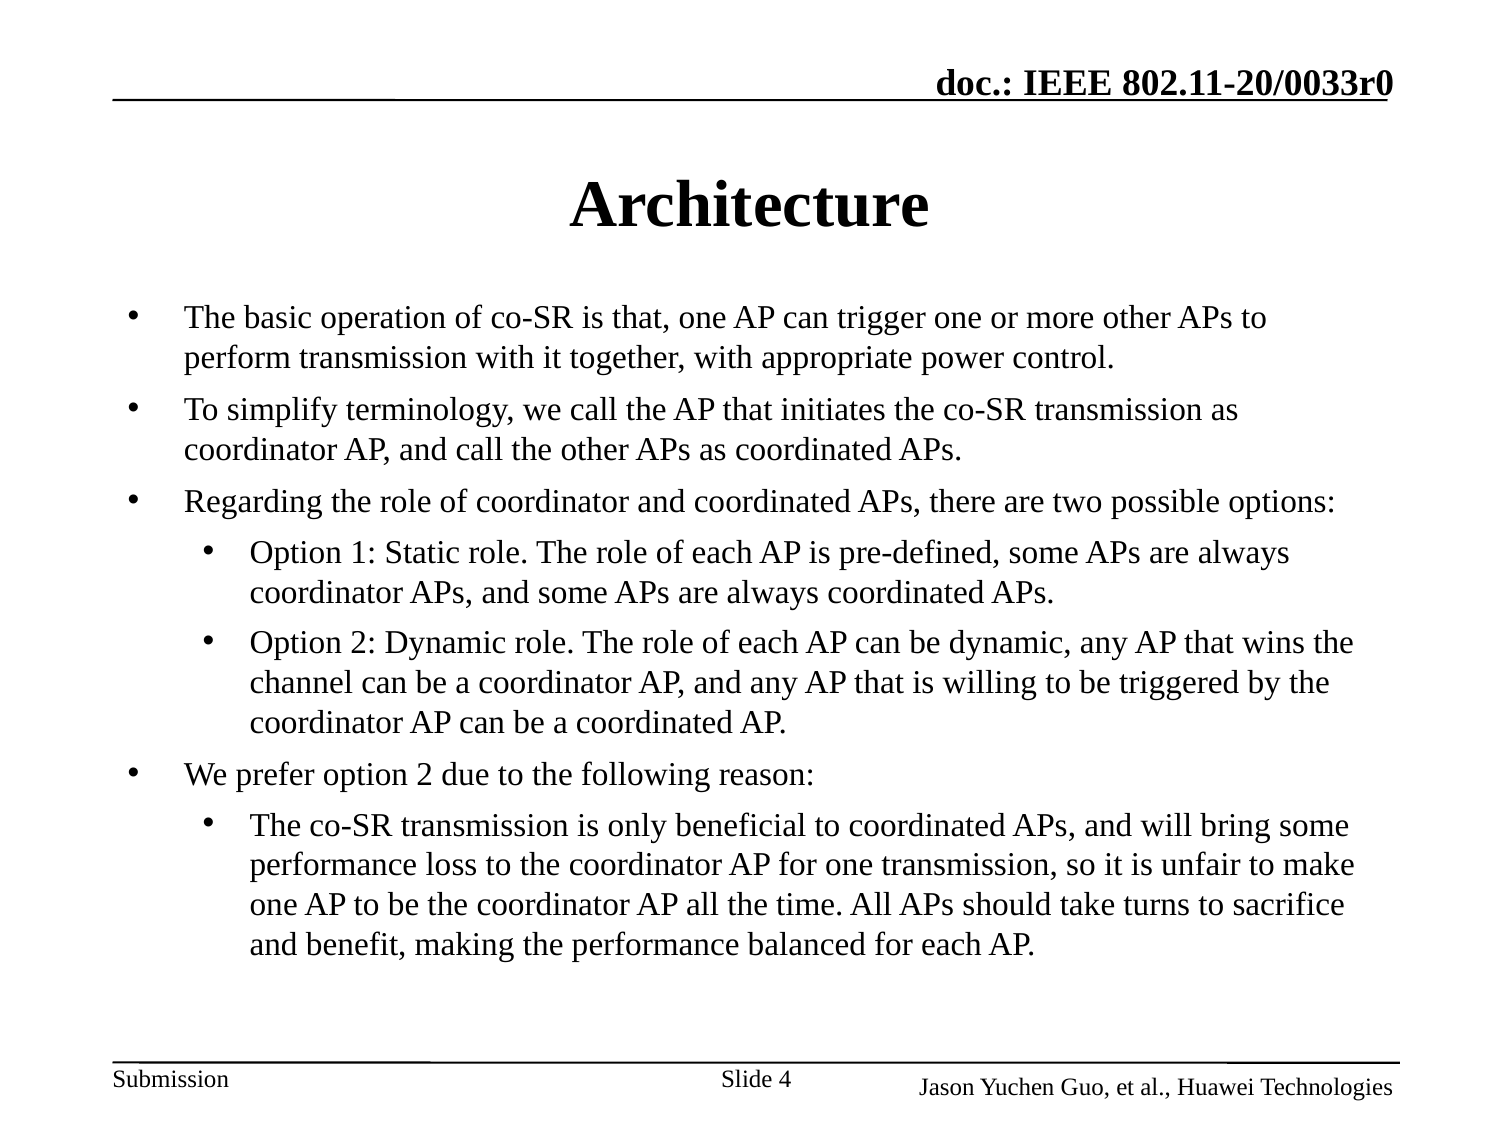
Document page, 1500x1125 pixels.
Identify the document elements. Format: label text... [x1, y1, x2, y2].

list The basic operation of co-SR is that, one AP can trigger one or more other APs to perform transmission with it together, with appropriate power control. To simplify terminology, we call the AP that initiates the co-SR transmission as coordinator AP, and call the other APs as coordinated APs. Regarding the role of coordinator and coordinated APs, there are two possible options: Option 1: Static role. The role of each AP is pre-defined, some APs are always coordinator APs, and some APs are always coordinated APs. Option 2: Dynamic role. The role of each AP can be dynamic, any AP that wins the channel can be a coordinator AP, and any AP that is willing to be triggered by the coordinator AP can be a coordinated AP. We prefer option 2 due to the following reason: The co-SR transmission is only beneficial to coordinated APs, and will bring some performance loss to the coordinator AP for one transmission, so it is unfair to make one AP to be the coordinator AP all the time. All APs should take turns to sacrifice and benefit, making the performance balanced for each AP. [112, 286, 1388, 1026]
slide_number Slide 4 [712, 1061, 800, 1123]
title Architecture [112, 112, 1388, 286]
